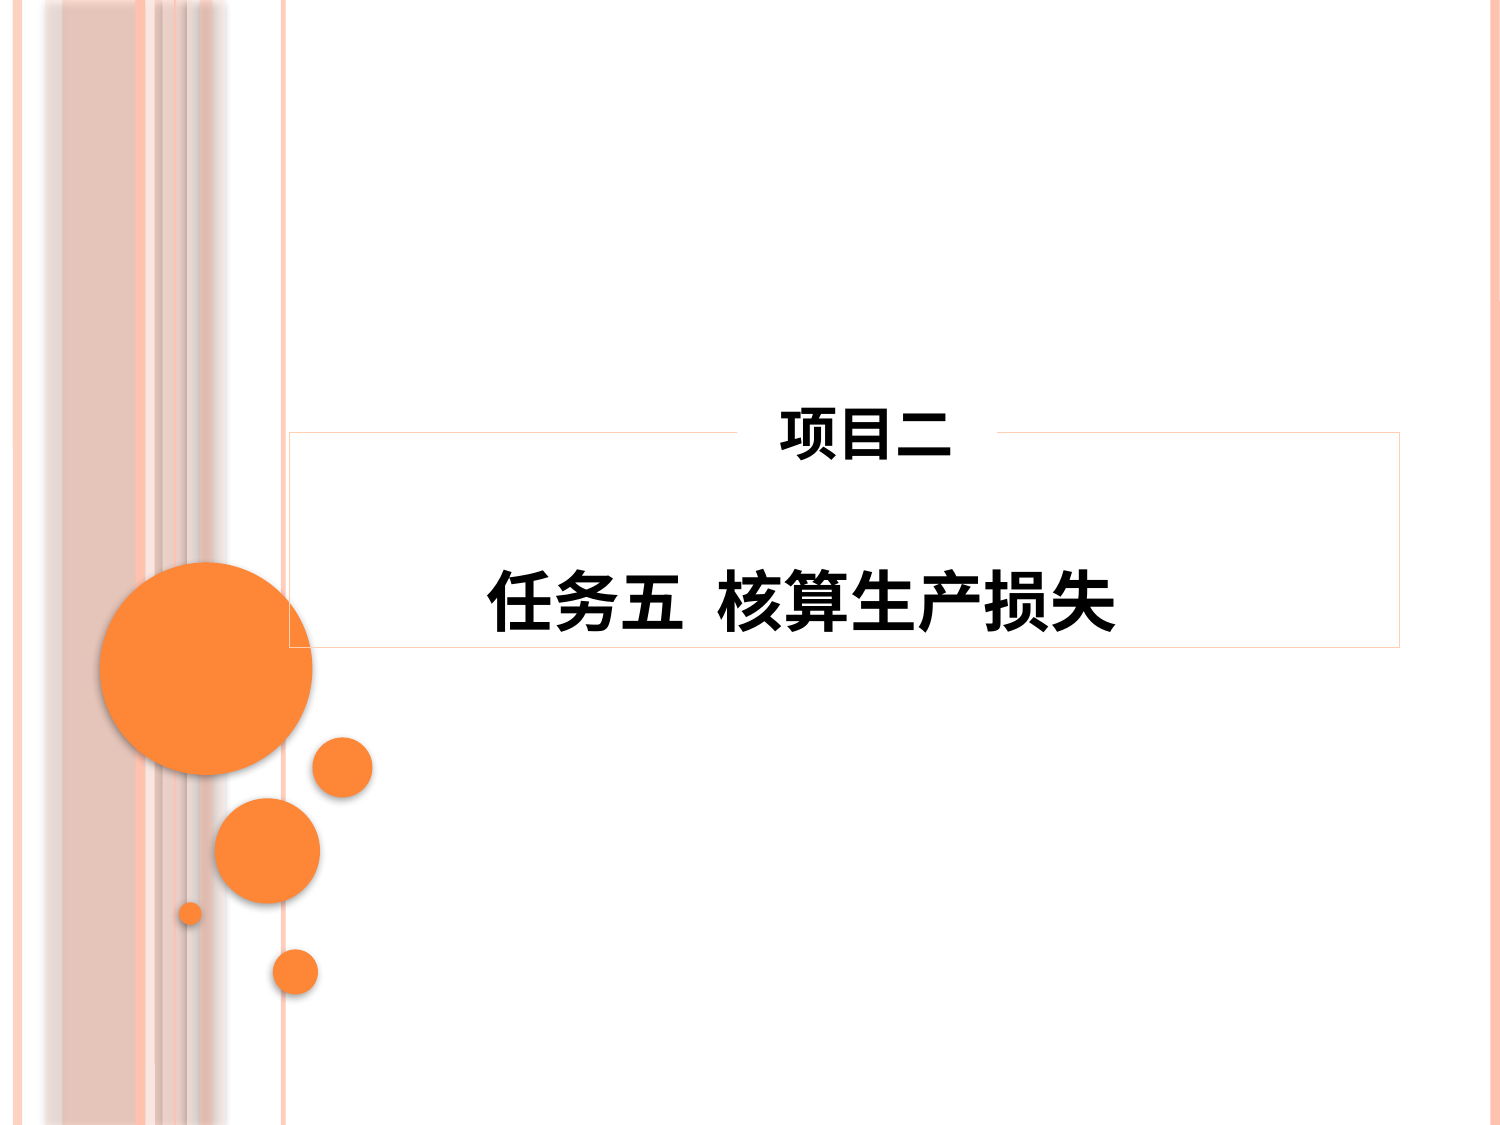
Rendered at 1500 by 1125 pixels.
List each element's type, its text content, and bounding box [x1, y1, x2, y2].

text_box 任务五 核算生产损失 [289, 432, 1400, 648]
text_box 项目二 [737, 389, 998, 475]
